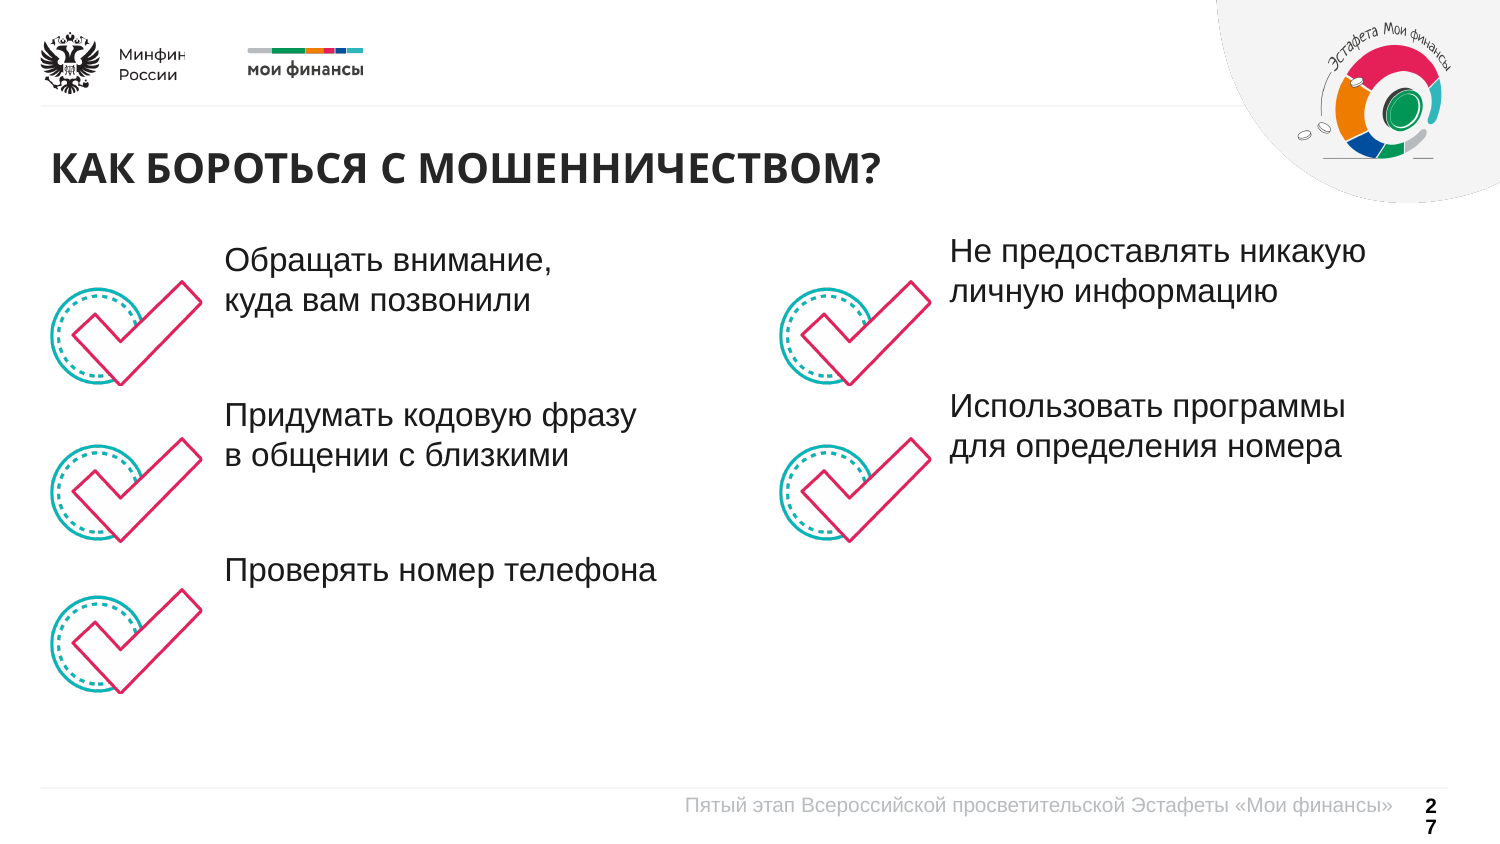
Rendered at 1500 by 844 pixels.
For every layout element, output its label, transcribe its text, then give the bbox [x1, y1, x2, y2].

picture [49, 280, 203, 386]
slide_number 27 [1416, 783, 1447, 827]
picture [49, 437, 203, 543]
title КАК БОРОТЬСЯ С МОШЕННИЧЕСТВОМ? [50, 142, 1041, 207]
picture [779, 437, 932, 543]
text_box Обращать внимание, куда вам позвонили Придумать кодовую фразу в общении с близкими Проверять номер телефона [224, 238, 670, 589]
picture [49, 588, 203, 694]
picture [1216, 0, 1500, 203]
text_box Не предоставлять никакую личную информацию Использовать программы для определения номера [949, 229, 1405, 464]
picture [779, 280, 932, 386]
